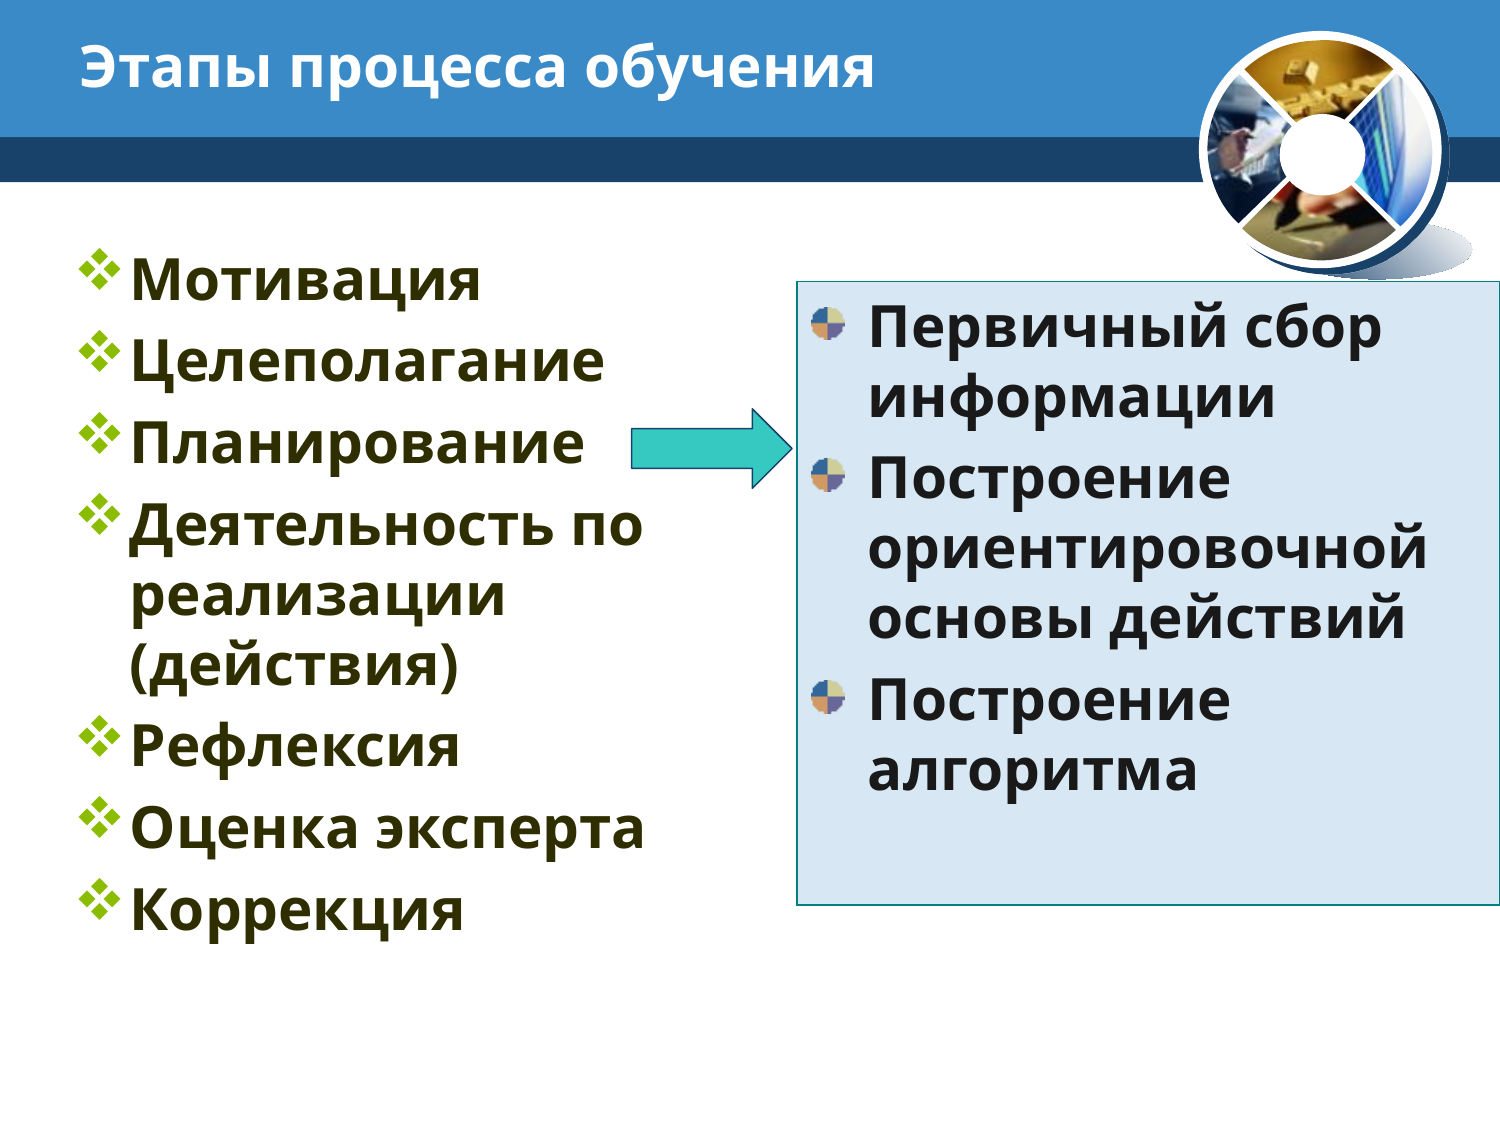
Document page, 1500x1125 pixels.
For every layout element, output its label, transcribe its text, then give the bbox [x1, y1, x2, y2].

picture [811, 458, 845, 492]
text_box Первичный сбор информации Построение ориентировочной основы действий Построение алгоритма [796, 281, 1500, 905]
picture [811, 680, 845, 714]
picture [1207, 130, 1287, 224]
picture [1242, 181, 1396, 261]
picture [811, 307, 845, 340]
text_box [631, 408, 793, 489]
picture [1349, 73, 1433, 227]
list Мотивация Целеполагание Планирование Деятельность по реализации (действия) Рефлексия Оценка эксперта Коррекция [58, 234, 716, 1055]
title Этапы процесса обучения [64, 0, 1341, 130]
picture [1341, 41, 1394, 119]
